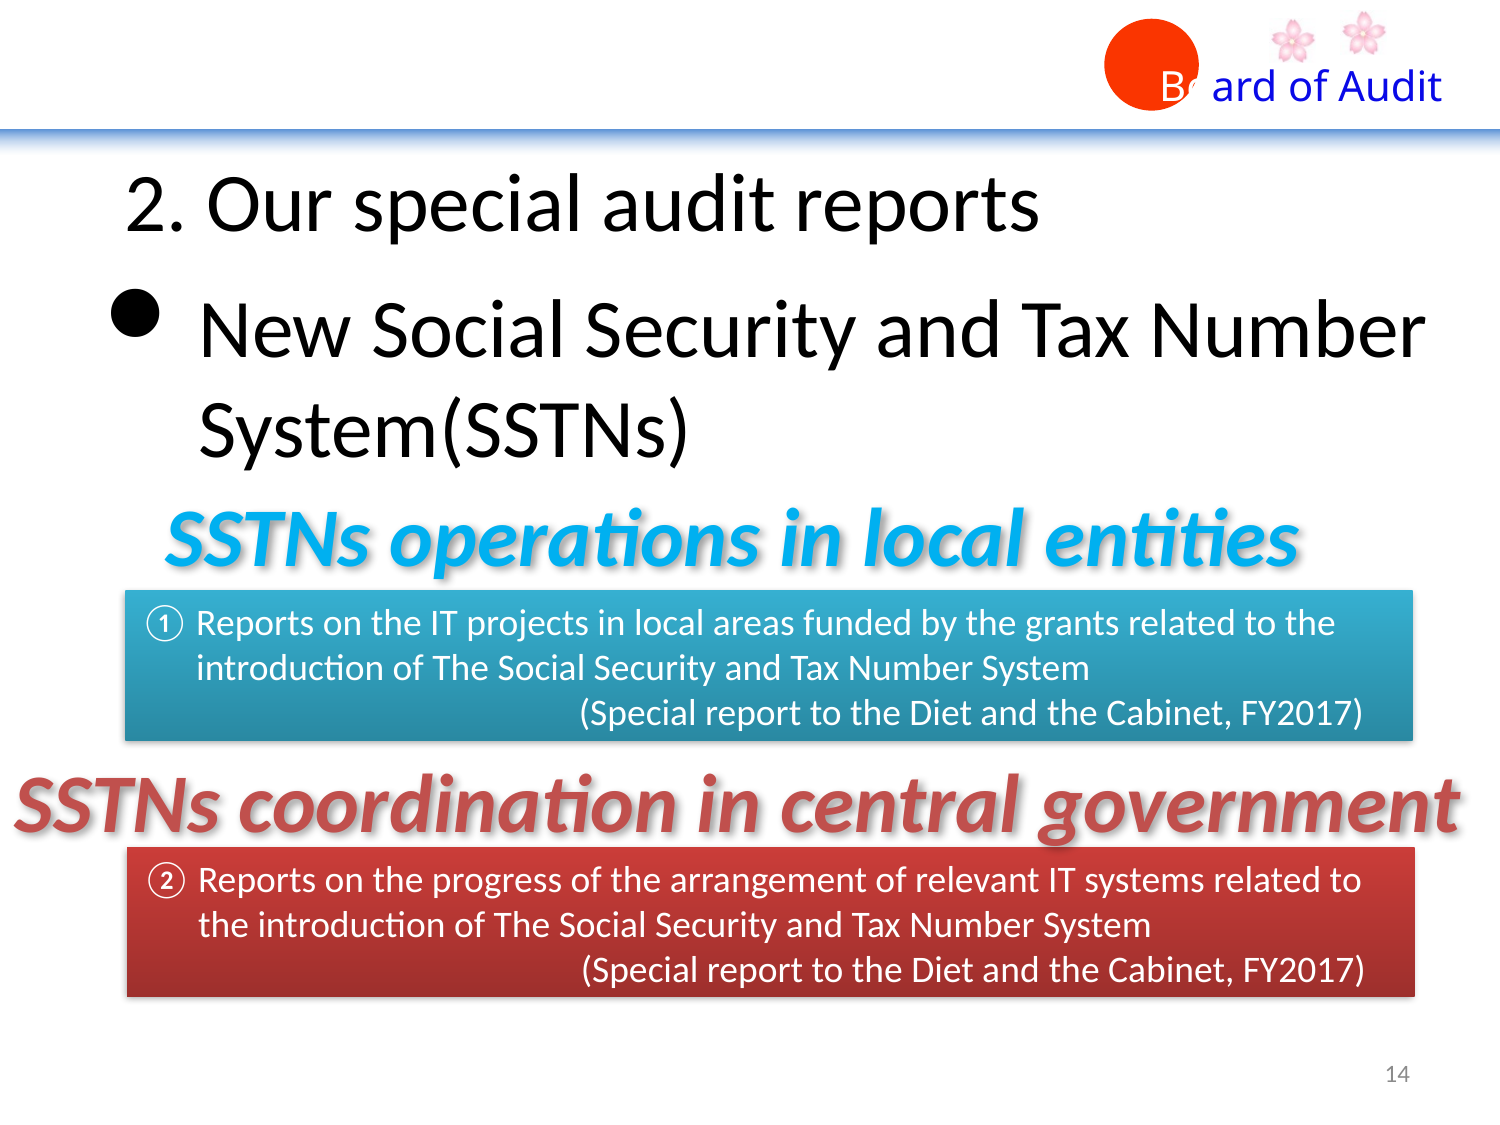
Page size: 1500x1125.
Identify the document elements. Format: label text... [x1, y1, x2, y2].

text_box New Social Security and Tax Number System(SSTNs) [89, 266, 1449, 482]
text_box Reports on the IT projects in local areas funded by the grants related to the introduction of The Social Security and Tax Number System (Special report to the Diet and the Cabinet, FY2017) [125, 590, 1413, 740]
picture [1340, 10, 1387, 55]
text_box SSTNs operations in local entities [150, 482, 1350, 591]
picture [1269, 18, 1316, 63]
text_box SSTNs coordination in central government [0, 742, 1500, 857]
slide_number 14 [1074, 1042, 1425, 1103]
text_box Reports on the progress of the arrangement of relevant IT systems related to the introduction of The Social Security and Tax Number System (Special report to the Diet and the Cabinet, FY2017) [127, 866, 1415, 997]
text_box 2. Our special audit reports [109, 140, 1077, 256]
